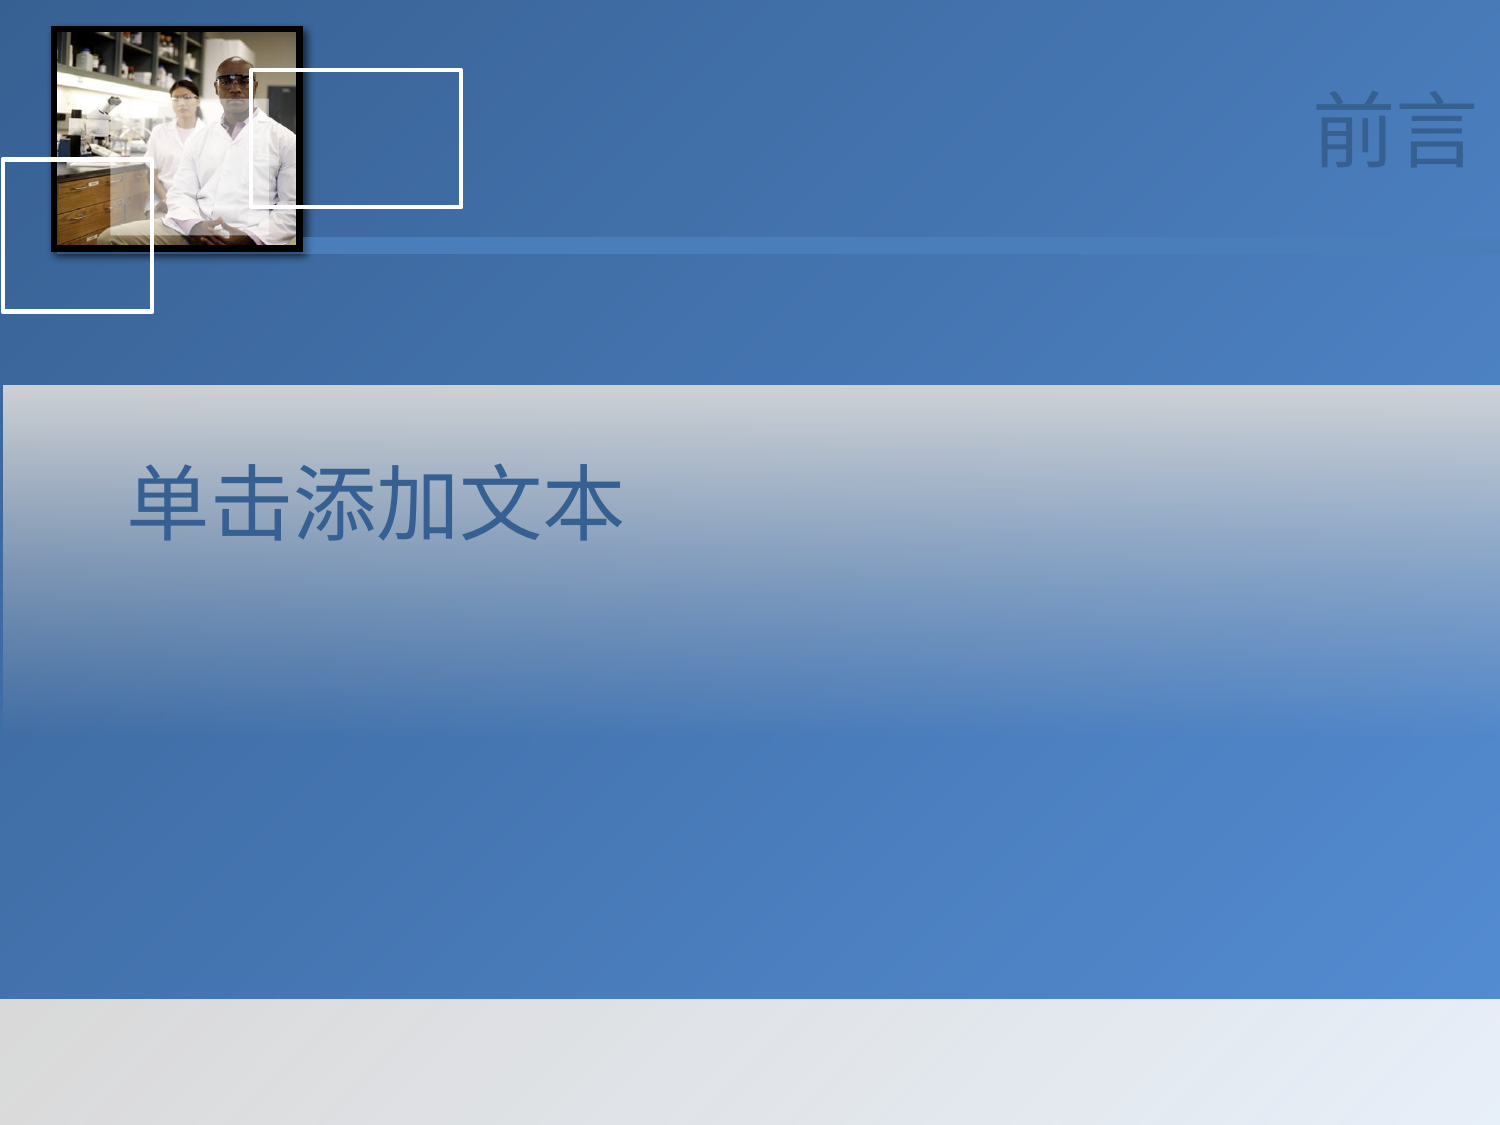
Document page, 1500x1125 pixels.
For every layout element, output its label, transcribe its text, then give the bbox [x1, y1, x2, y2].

text_box [302, 68, 463, 209]
text_box 单击添加文本 [112, 444, 888, 560]
picture [56, 32, 297, 246]
text_box [1, 157, 154, 314]
text_box [1, 383, 1500, 742]
text_box 前言 [1257, 70, 1495, 186]
